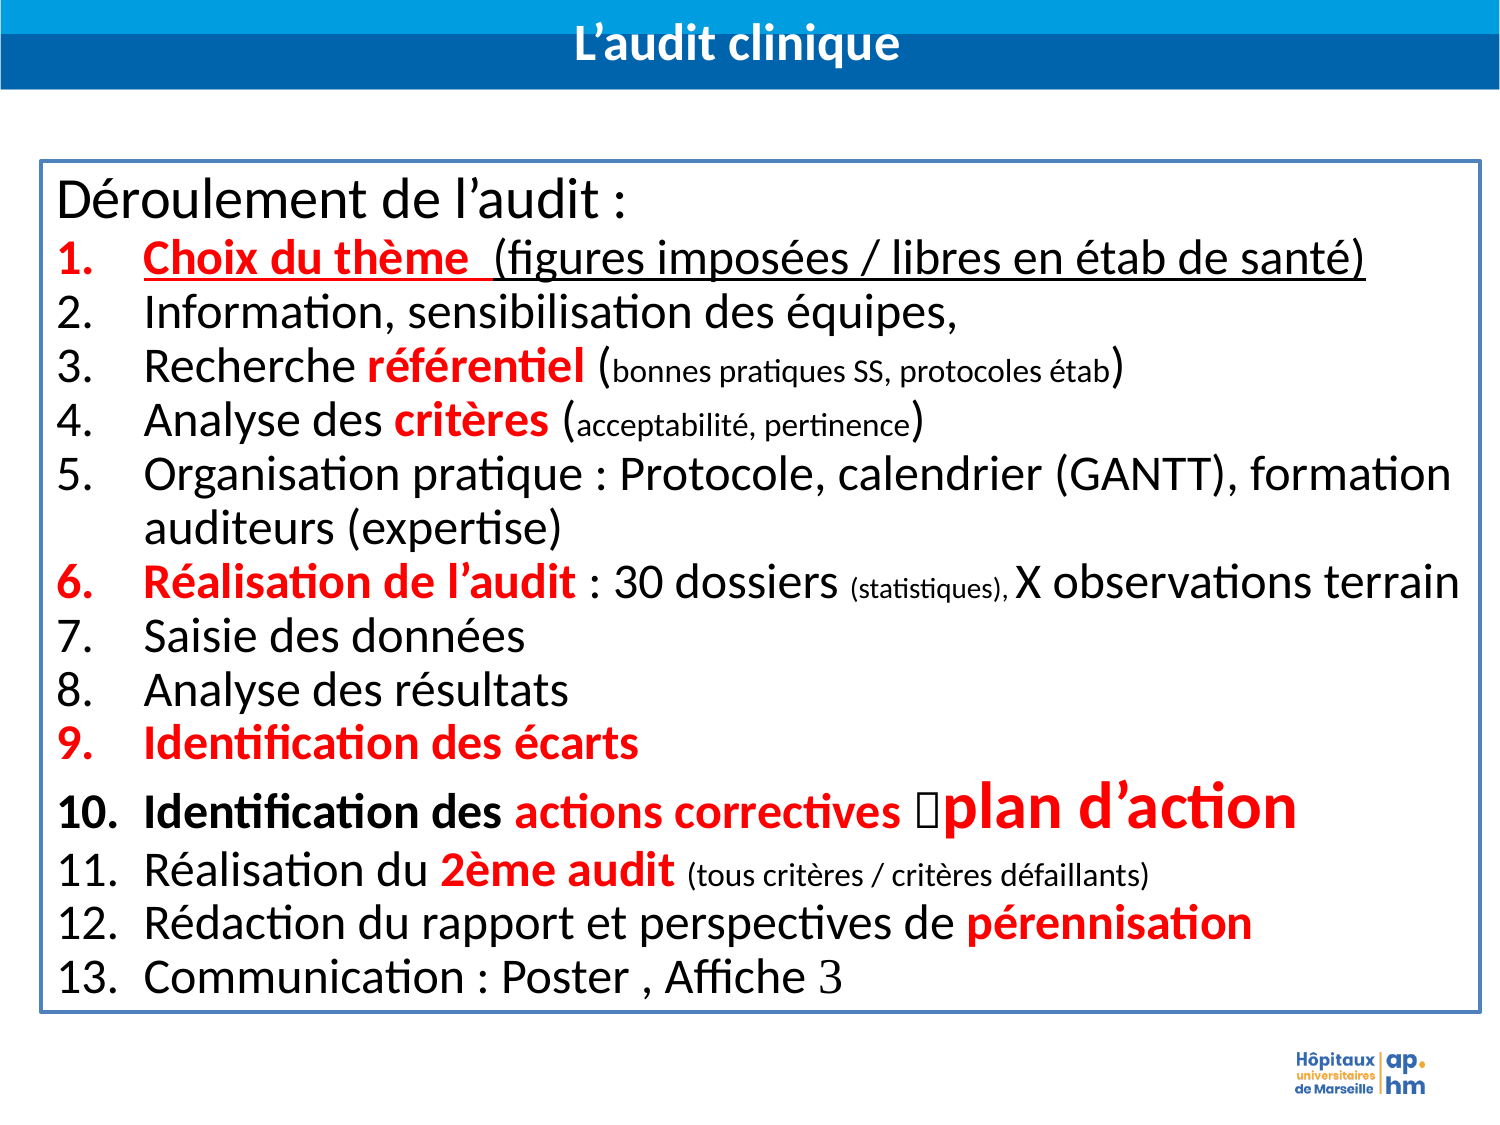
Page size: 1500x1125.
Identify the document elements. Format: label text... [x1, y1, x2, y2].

text_box Déroulement de l’audit : Choix du thème (figures imposées / libres en étab de santé) Information, sensibilisation des équipes, Recherche référentiel (bonnes pratiques SS, protocoles étab) Analyse des critères (acceptabilité, pertinence) Organisation pratique : Protocole, calendrier (GANTT), formation auditeurs (expertise) Réalisation de l’audit : 30 dossiers (statistiques), X observations terrain Saisie des données Analyse des résultats Identification des écarts Identification des actions correctives plan d’action Réalisation du 2ème audit (tous critères / critères défaillants) Rédaction du rapport et perspectives de pérennisation Communication : Poster , Affiche  [39, 159, 1482, 1014]
picture [0, 35, 1500, 101]
title L’audit clinique [100, 0, 1376, 79]
picture [1295, 1052, 1425, 1094]
